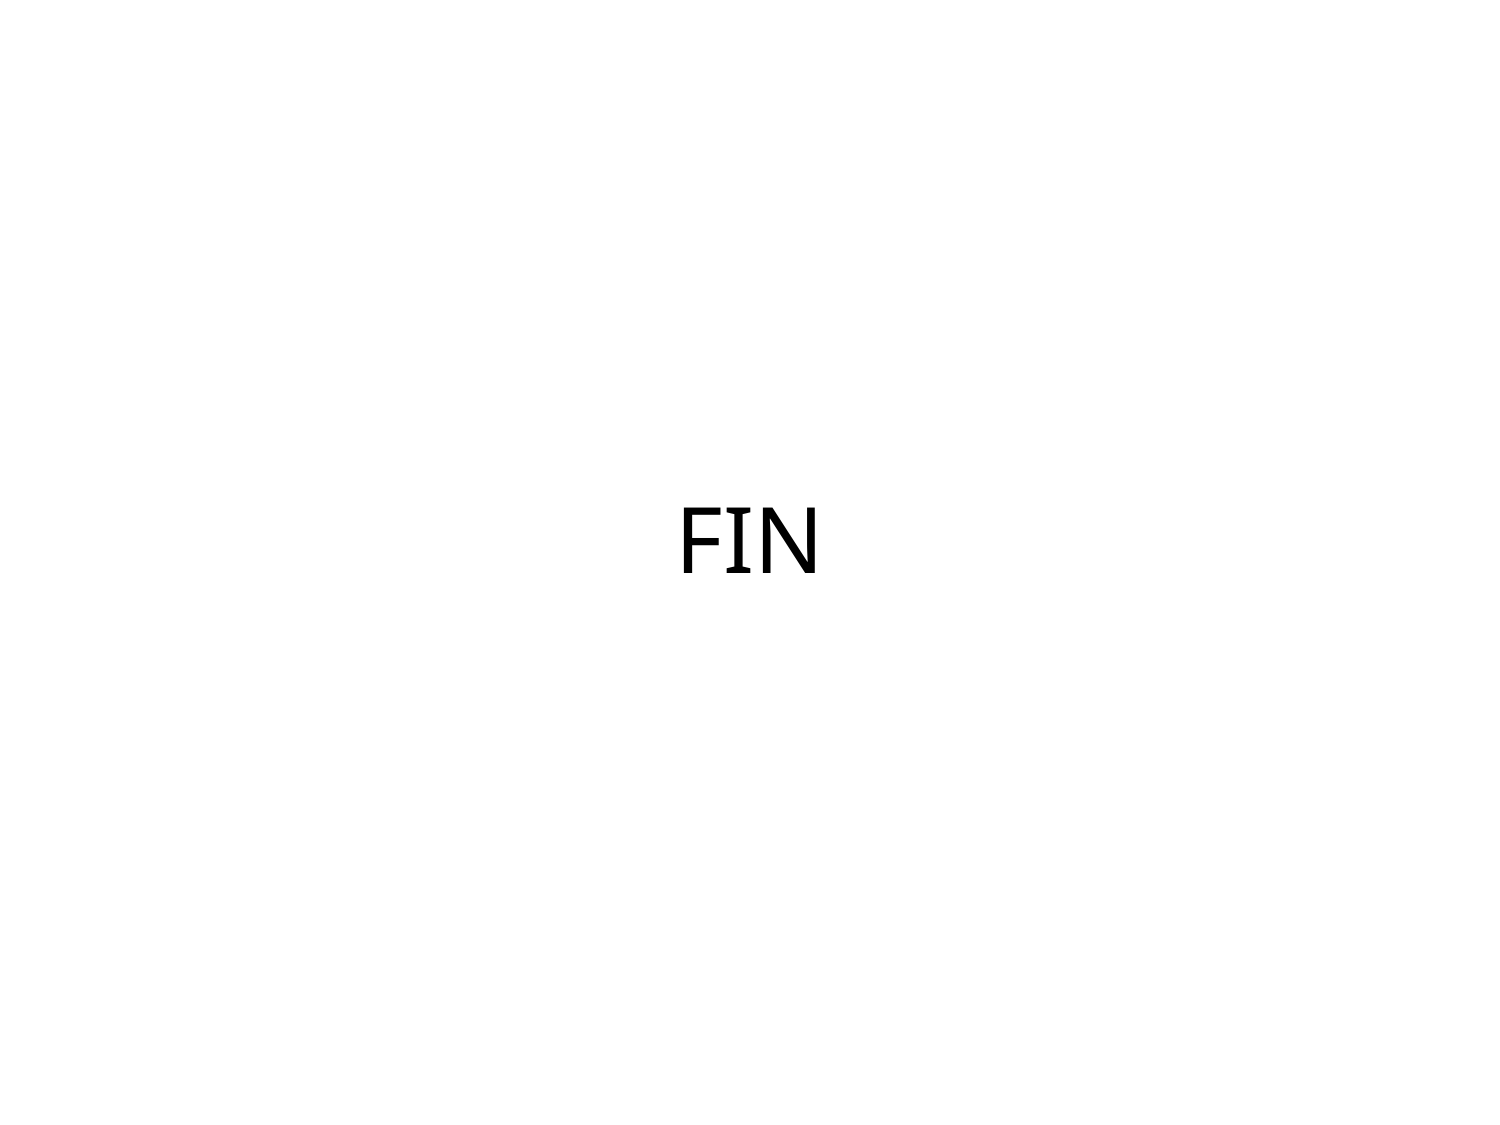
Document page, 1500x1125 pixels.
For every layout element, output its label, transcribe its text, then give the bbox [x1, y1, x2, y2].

title FIN [112, 415, 1388, 657]
